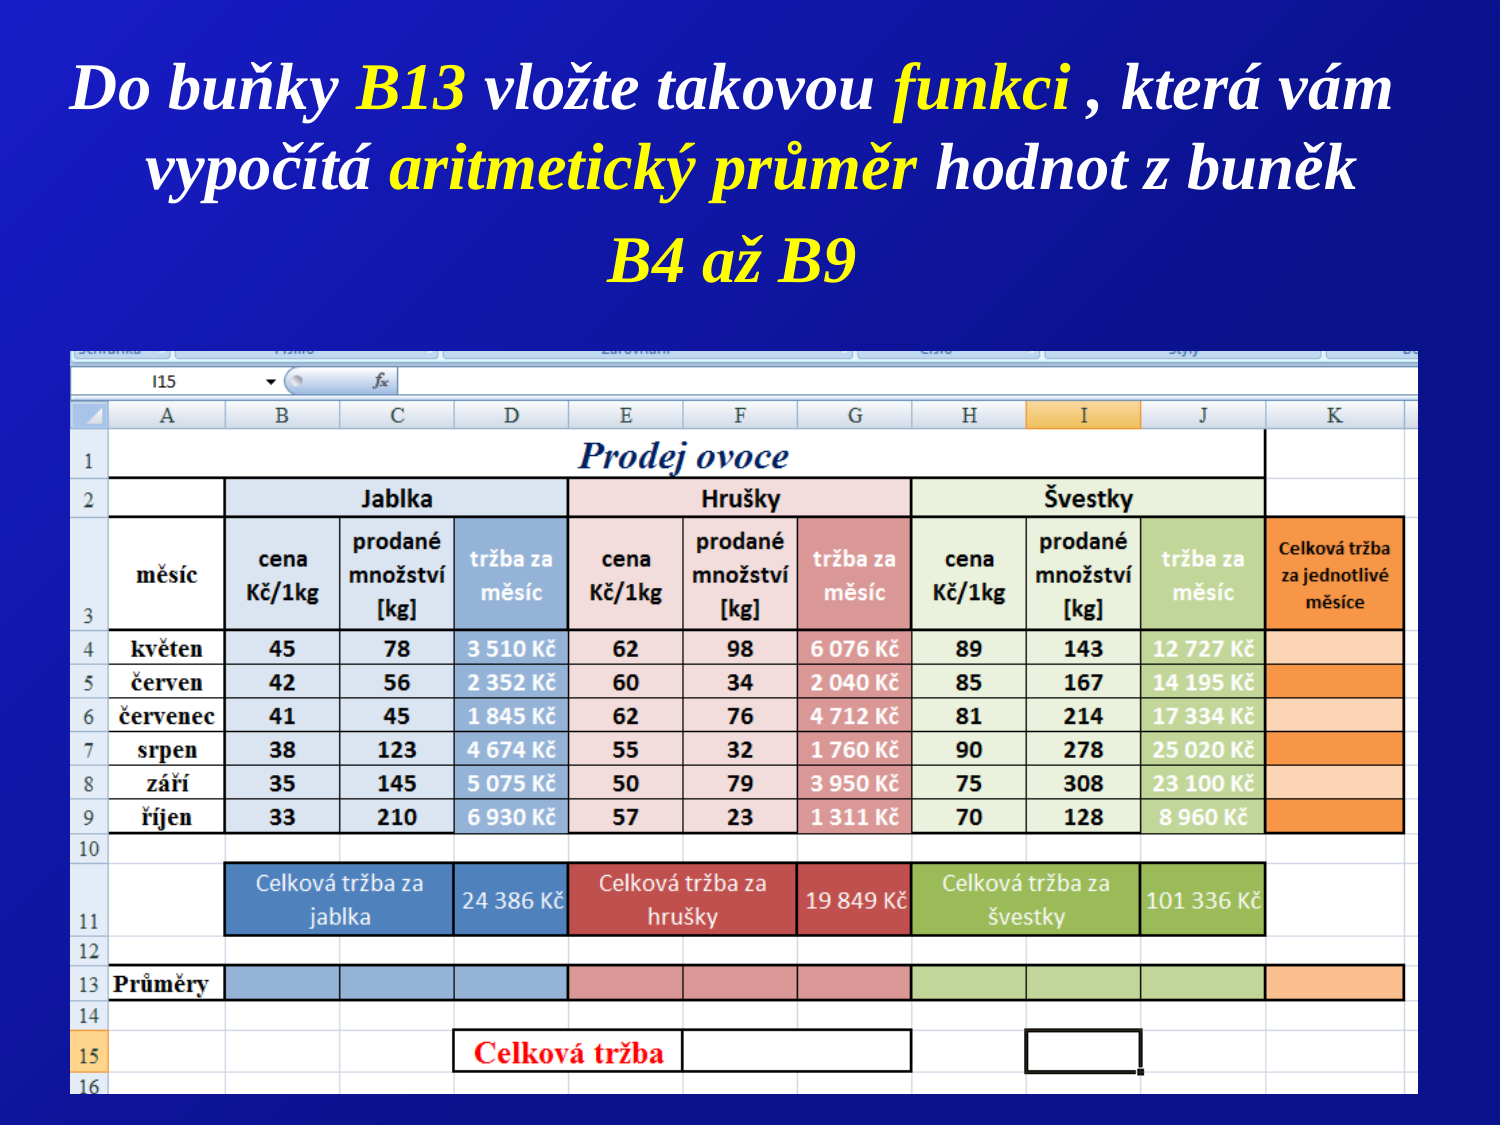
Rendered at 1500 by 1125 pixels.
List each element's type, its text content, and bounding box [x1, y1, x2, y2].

picture [58, 351, 1419, 1095]
text_box Do buňky B13 vložte takovou funkci , která vám vypočítá aritmetický průměr hodnot z buněk B4 až B9 [35, 35, 1430, 258]
